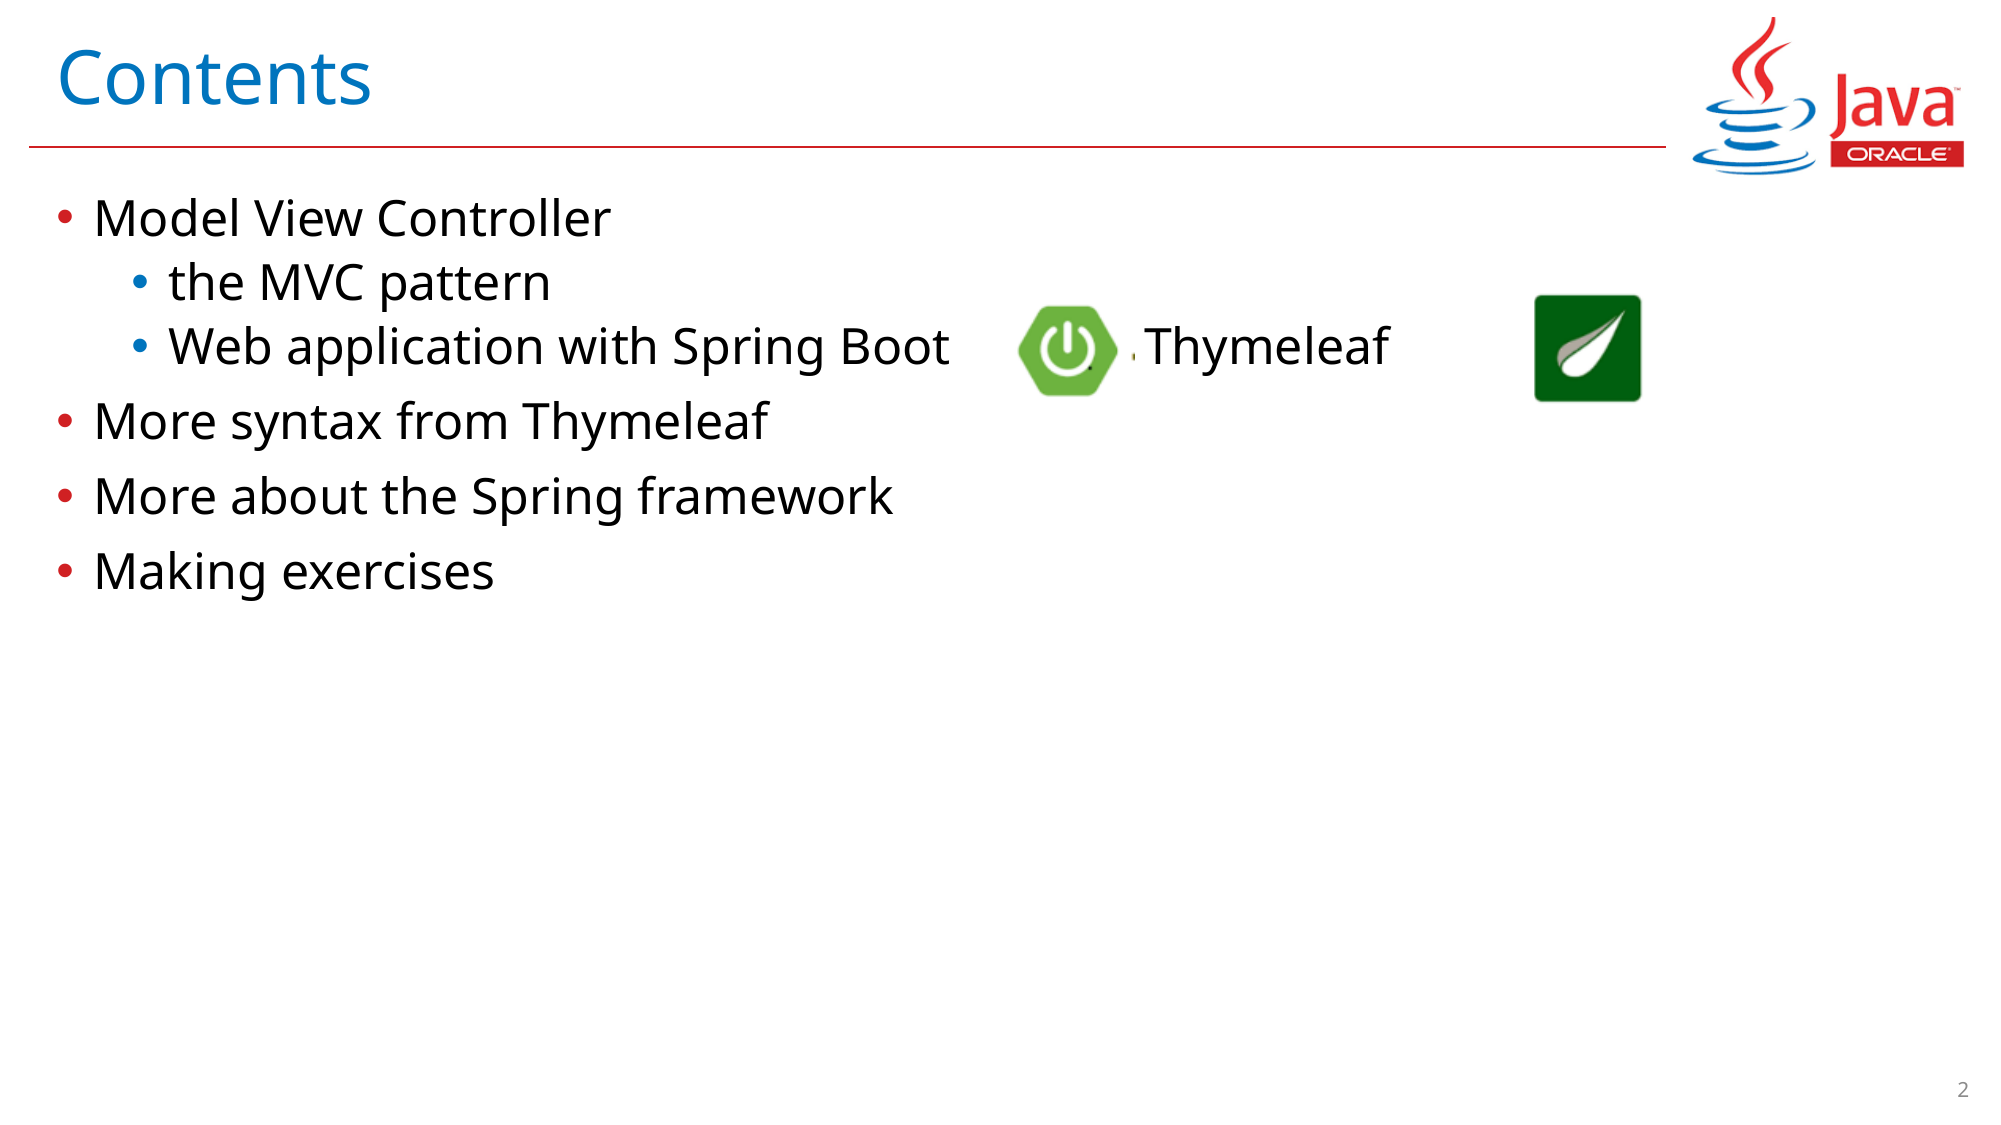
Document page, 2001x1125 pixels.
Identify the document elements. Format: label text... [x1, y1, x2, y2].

picture [1005, 290, 1135, 405]
picture [1534, 290, 1647, 405]
title Contents [41, 12, 1863, 147]
slide_number 2 [1534, 1060, 1985, 1121]
list Model View Controller the MVC pattern Web application with Spring Boot and Thymeleaf More syntax from Thymeleaf More about the Spring framework Making exercises [41, 185, 1968, 1056]
picture [1665, 17, 1994, 184]
